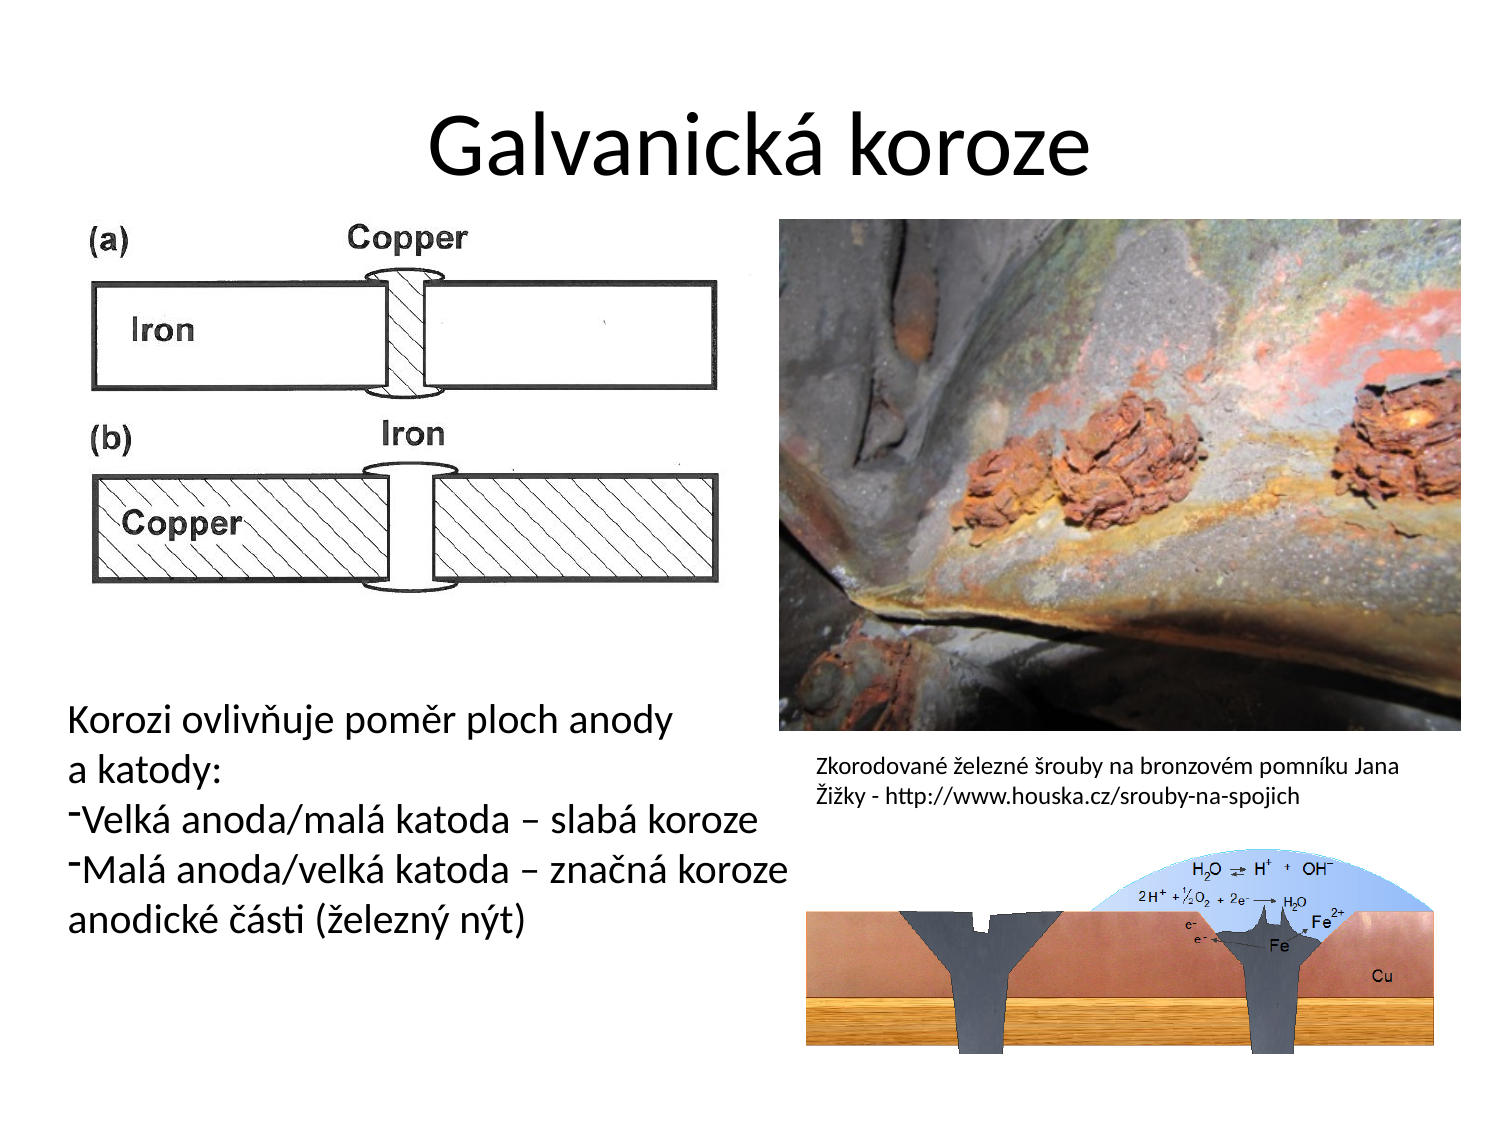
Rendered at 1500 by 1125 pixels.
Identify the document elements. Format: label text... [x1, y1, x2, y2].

text_box Korozi ovlivňuje poměr ploch anody a katody: Velká anoda/malá katoda – slabá koroze Malá anoda/velká katoda – značná koroze anodické části (železný nýt) [53, 684, 815, 949]
title Galvanická koroze [75, 45, 1425, 233]
picture [806, 849, 1434, 1054]
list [76, 188, 757, 615]
text_box Zkorodované železné šrouby na bronzovém pomníku Jana Žižky - http://www.houska.cz/srouby-na-spojich [801, 742, 1430, 817]
picture [779, 219, 1461, 732]
